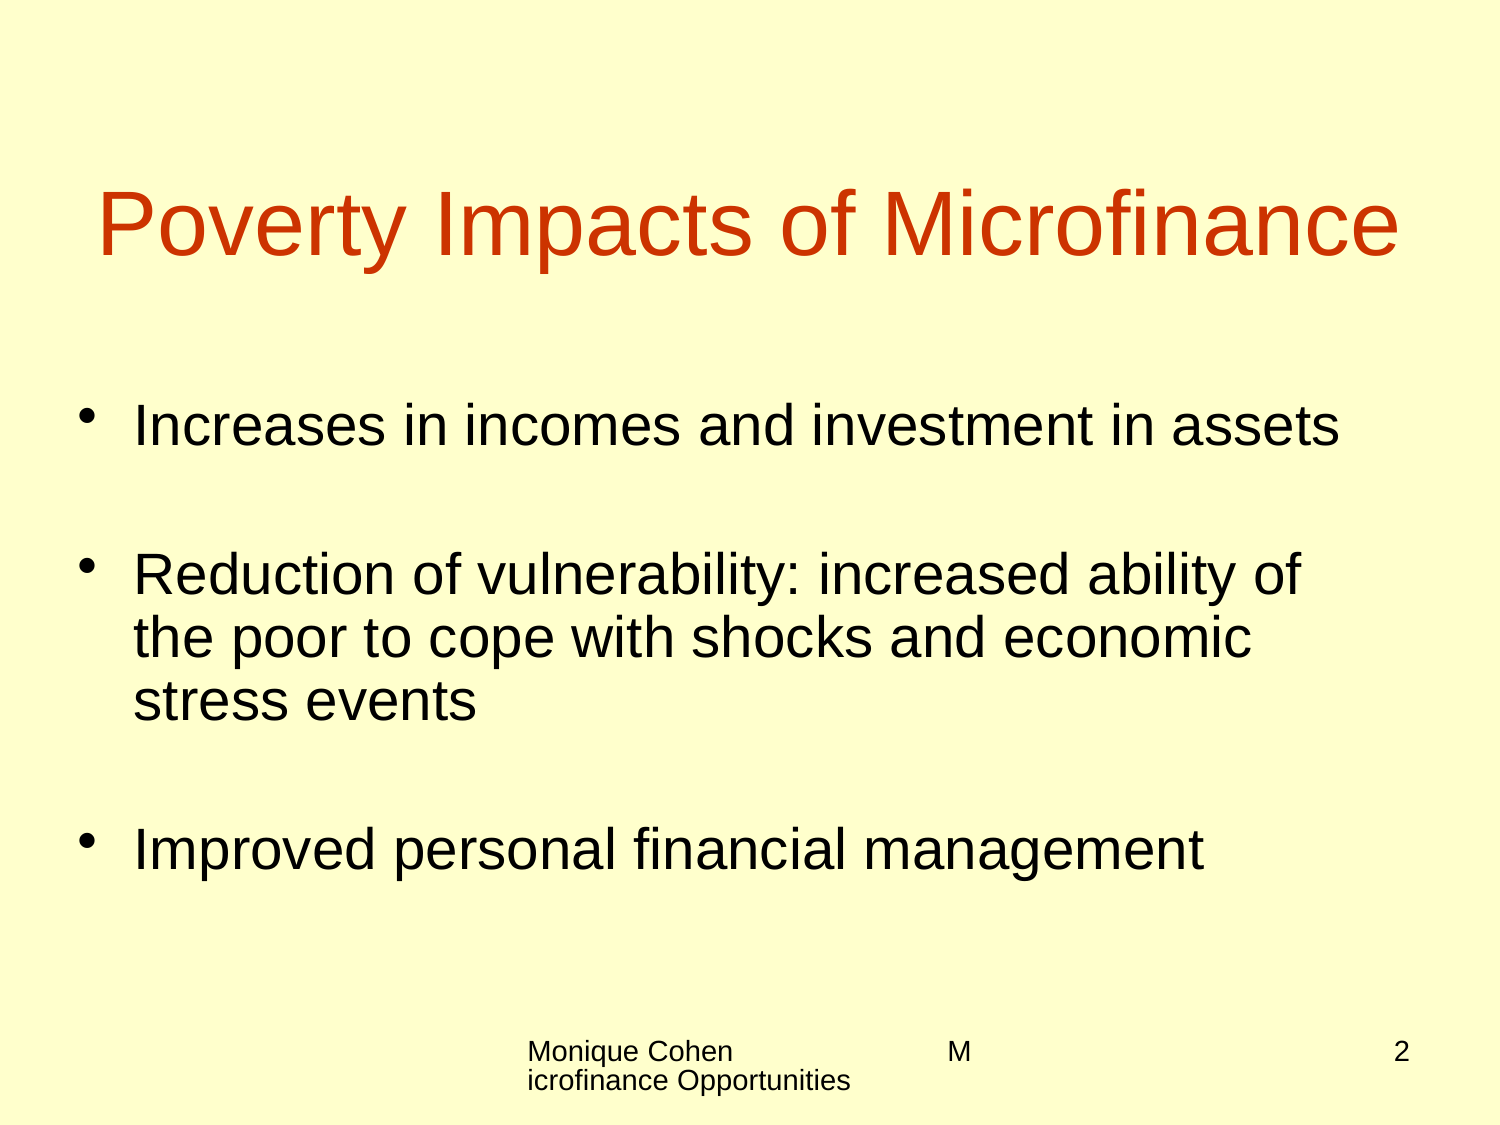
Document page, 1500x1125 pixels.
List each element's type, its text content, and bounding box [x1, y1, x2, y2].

slide_number 2 [1074, 1024, 1426, 1103]
footer Monique Cohen Microfinance Opportunities [512, 1024, 988, 1103]
title Poverty Impacts of Microfinance [74, 124, 1426, 313]
list Increases in incomes and investment in assets Reduction of vulnerability: increased ability of the poor to cope with shocks and economic stress events Improved personal financial management [62, 387, 1413, 926]
